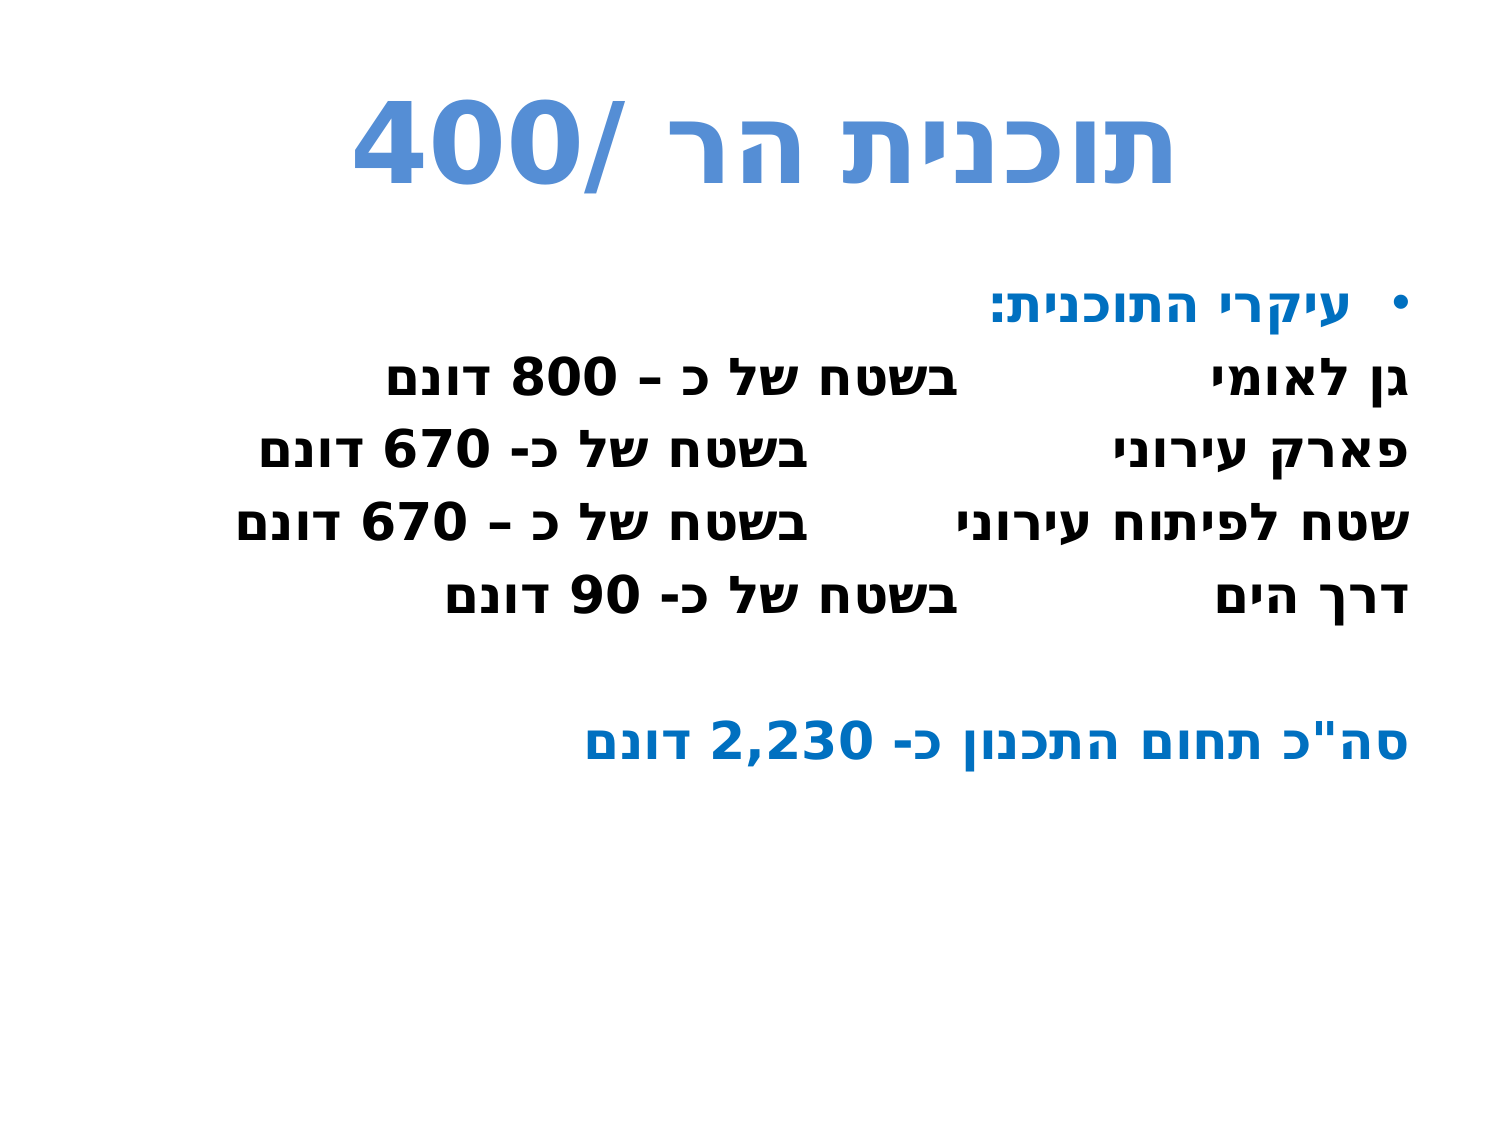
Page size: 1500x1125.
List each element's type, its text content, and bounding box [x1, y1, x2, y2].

list עיקרי התוכנית: גן לאומי בשטח של כ – 800 דונם פארק עירוני בשטח של כ- 670 דונם שטח לפיתוח עירוני בשטח של כ – 670 דונם דרך הים בשטח של כ- 90 דונם סה"כ תחום התכנון כ- 2,230 דונם [75, 262, 1425, 1005]
title תוכנית הר /400 [75, 45, 1425, 233]
